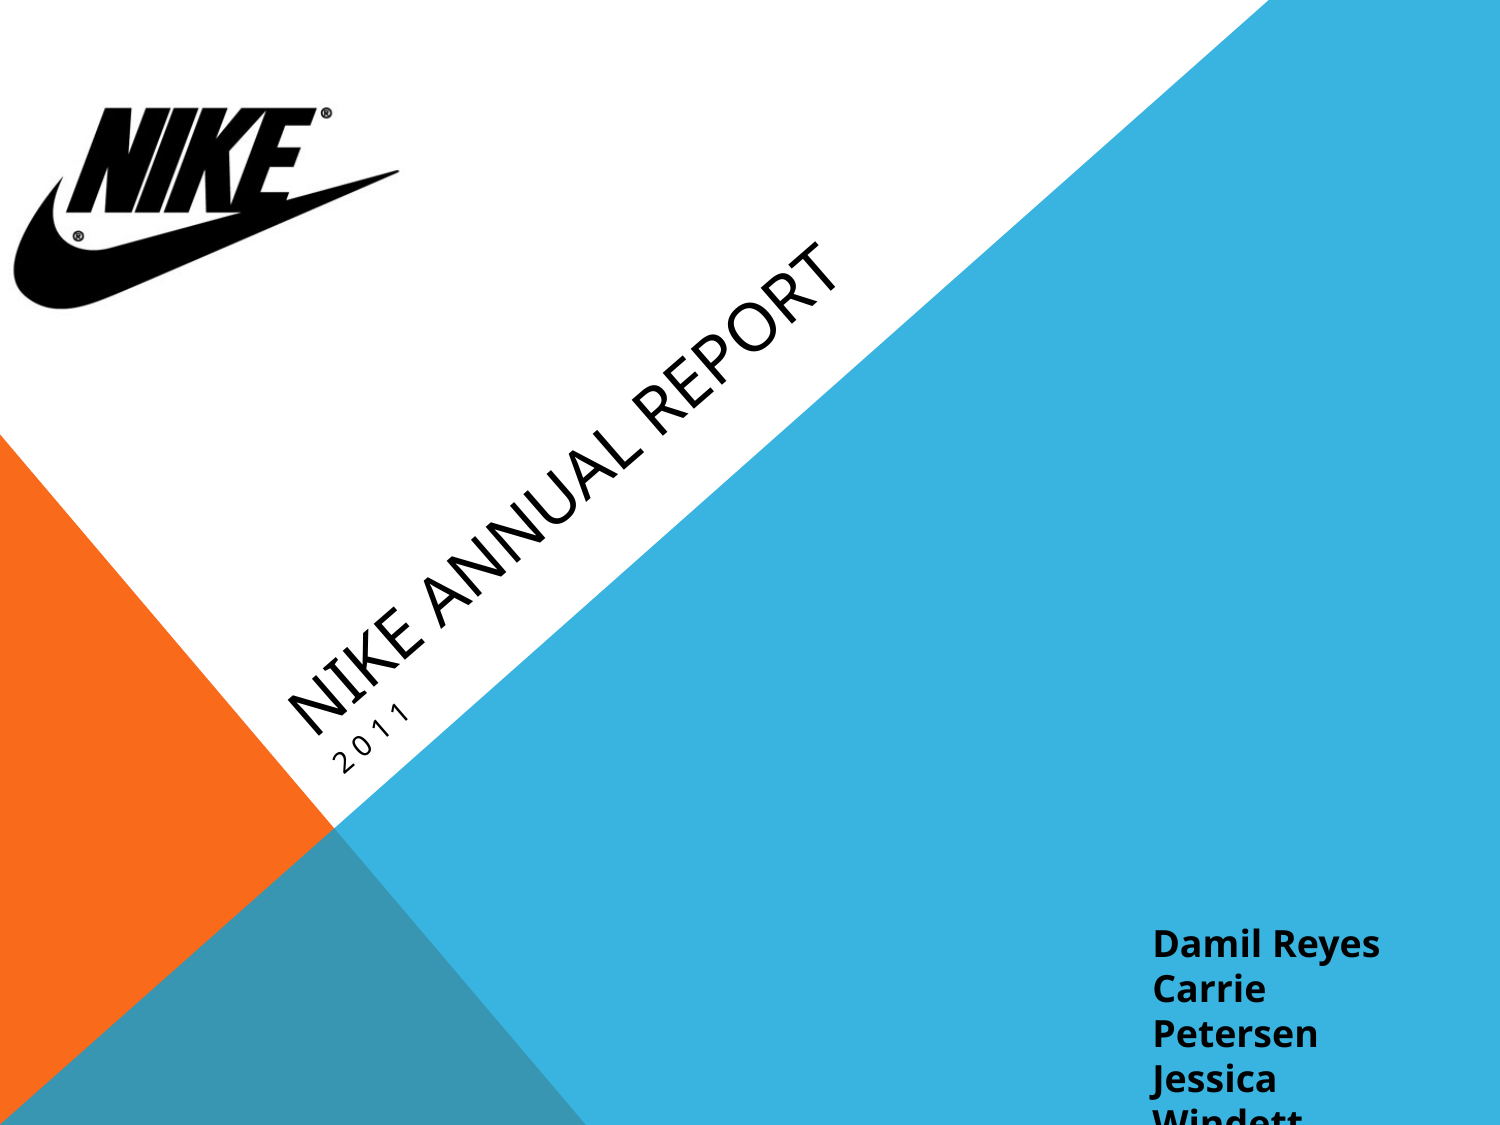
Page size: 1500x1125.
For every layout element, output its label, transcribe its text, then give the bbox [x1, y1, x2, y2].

title Nike annual report [182, 4, 1012, 761]
picture [0, 3, 413, 417]
subtitle 2011 [312, 61, 1154, 804]
text_box Damil Reyes Carrie Petersen Jessica Windett [1137, 912, 1450, 1125]
